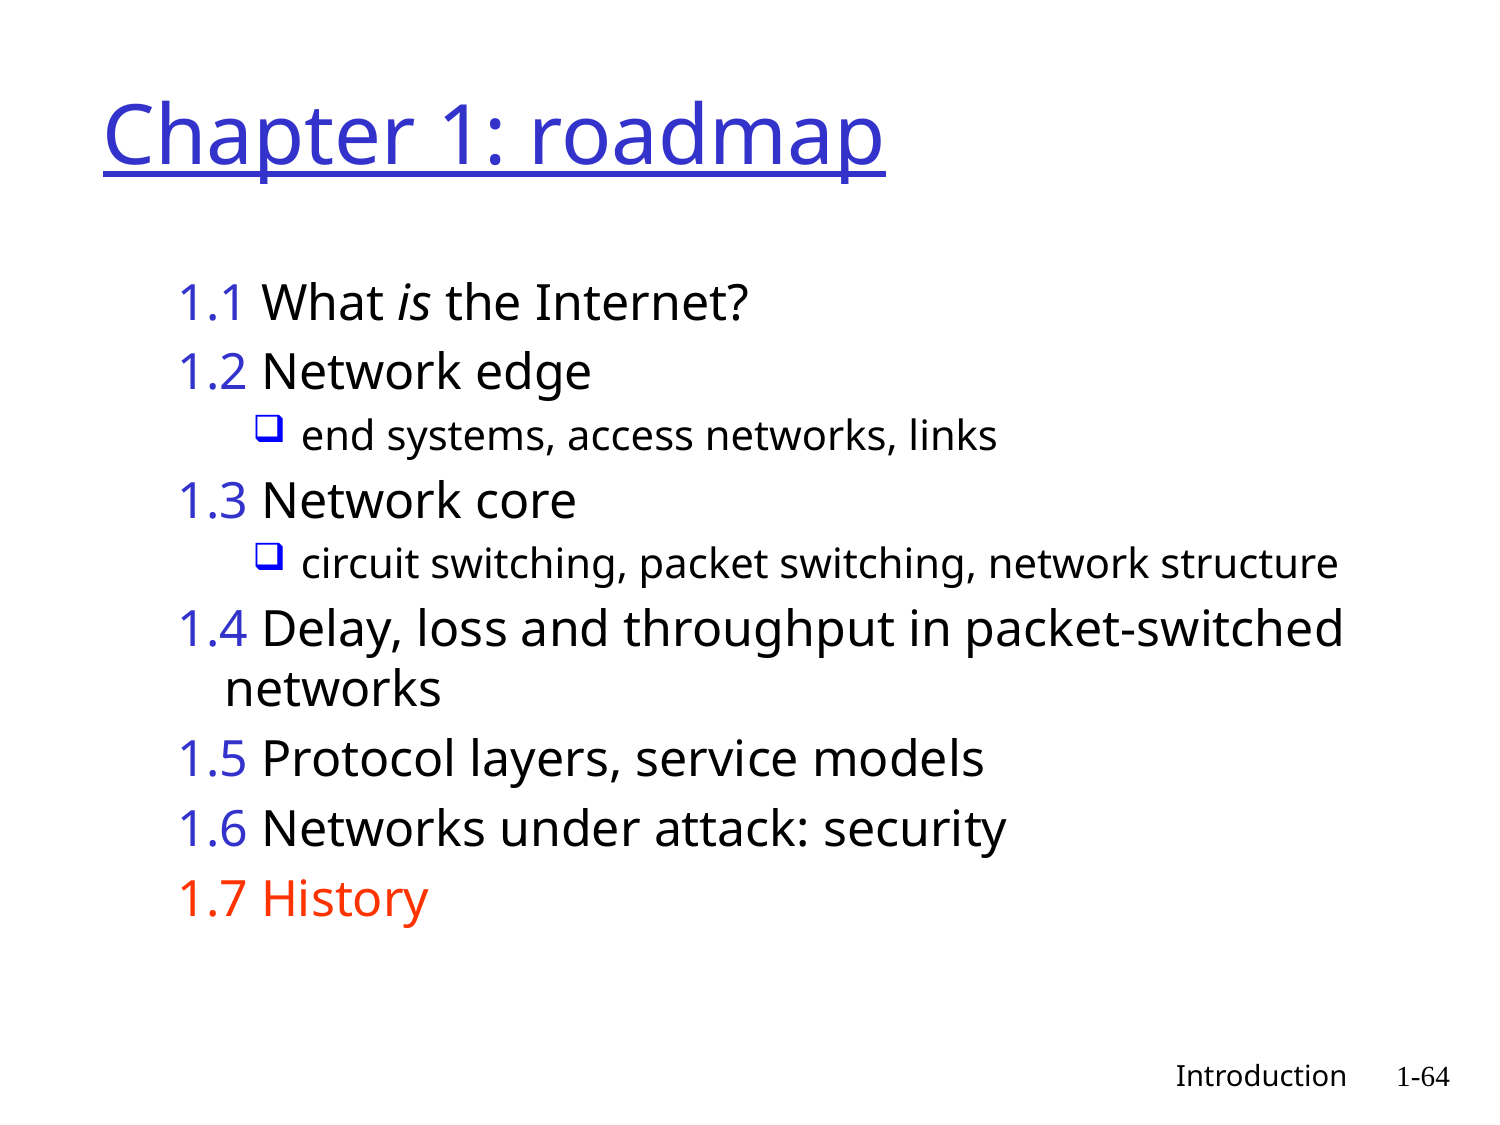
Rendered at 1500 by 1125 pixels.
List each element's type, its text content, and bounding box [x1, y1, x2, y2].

title Chapter 1: roadmap [87, 37, 1363, 226]
list 1.1 What is the Internet? 1.2 Network edge end systems, access networks, links 1.3 Network core circuit switching, packet switching, network structure 1.4 Delay, loss and throughput in packet-switched networks 1.5 Protocol layers, service models 1.6 Networks under attack: security 1.7 History [87, 262, 1435, 1026]
footer Introduction [887, 1049, 1362, 1125]
slide_number 1-64 [1362, 1049, 1466, 1125]
